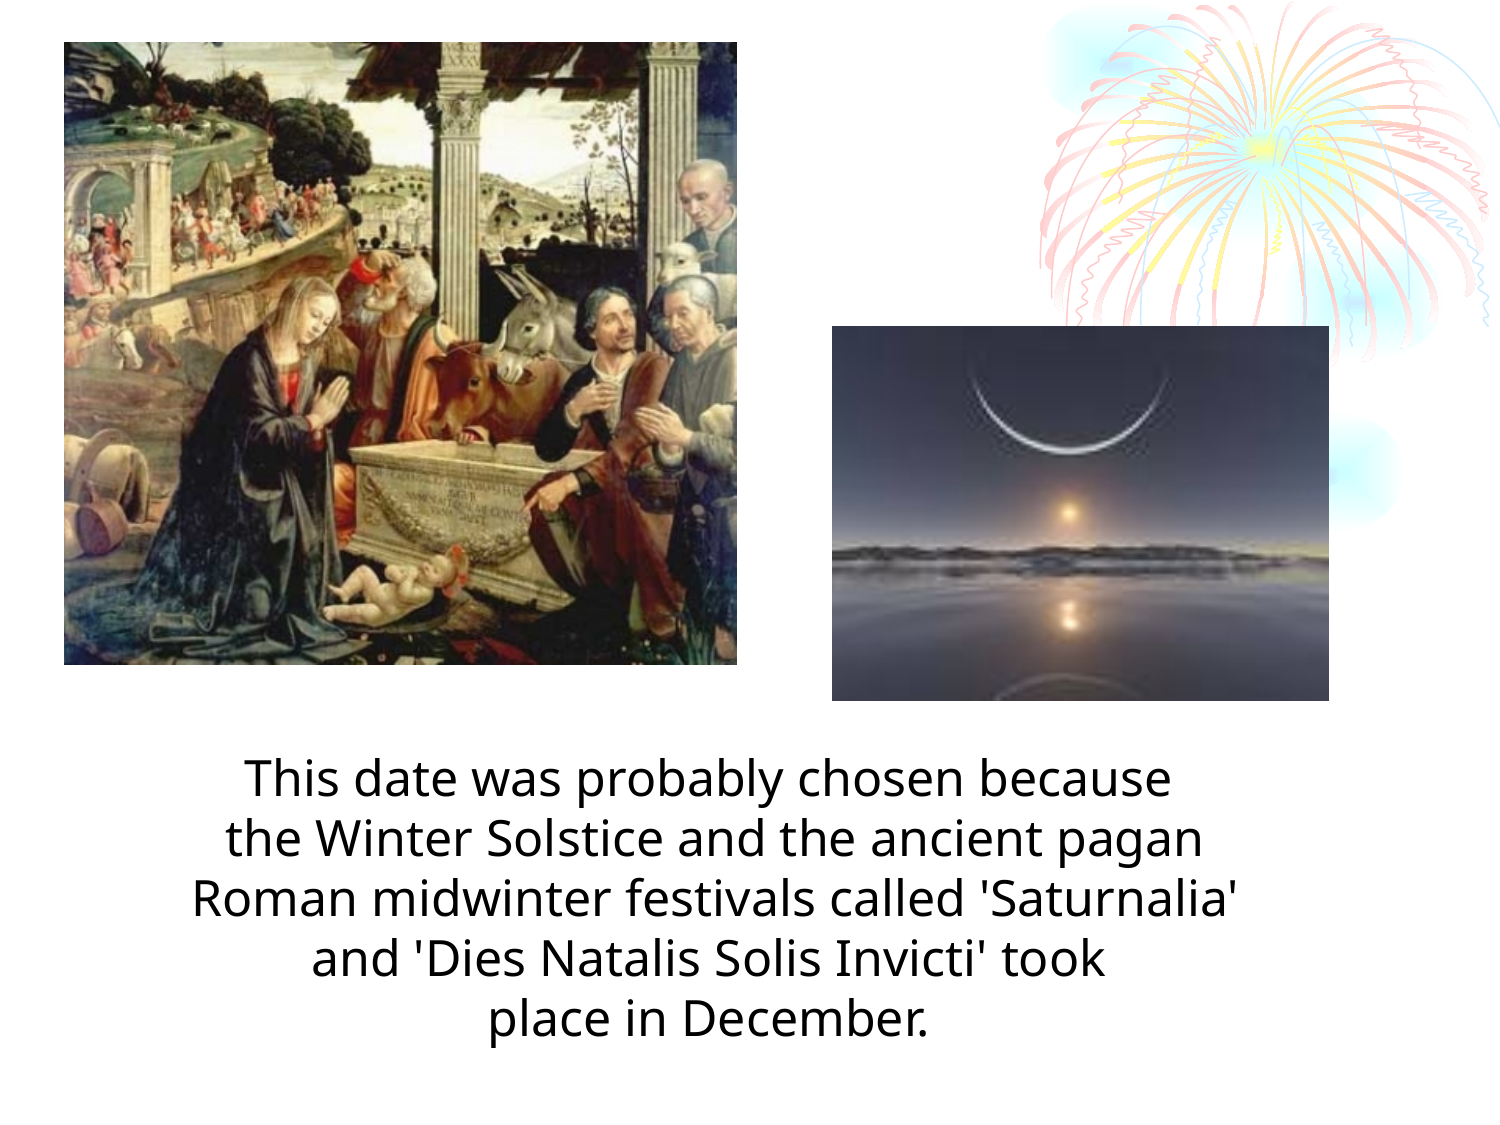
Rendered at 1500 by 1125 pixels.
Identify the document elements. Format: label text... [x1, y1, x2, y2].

picture [832, 325, 1330, 701]
picture [64, 42, 737, 665]
text_box This date was probably chosen because the Winter Solstice and the ancient pagan Roman midwinter festivals called 'Saturnalia' and 'Dies Natalis Solis Invicti' took place in December. [163, 739, 1268, 1055]
